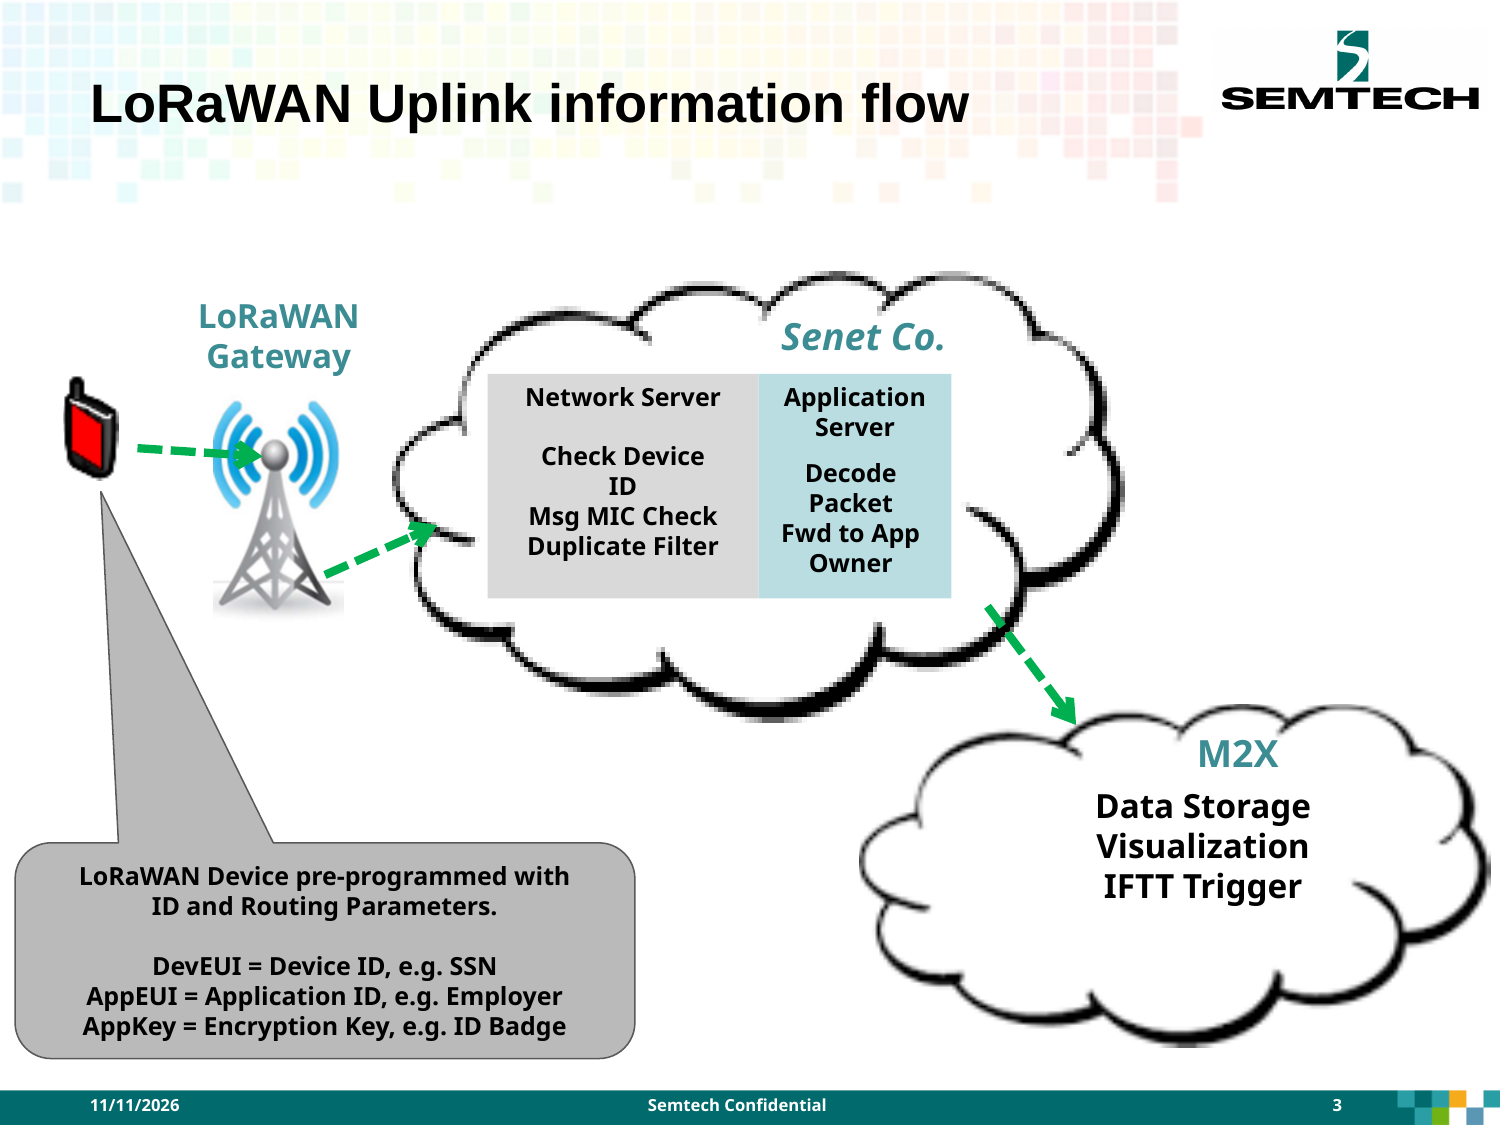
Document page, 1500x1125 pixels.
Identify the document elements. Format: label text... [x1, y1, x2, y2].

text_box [137, 447, 263, 457]
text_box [987, 605, 1077, 726]
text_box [487, 372, 952, 601]
picture [0, 0, 1500, 1125]
text_box LoRaWAN Gateway [178, 287, 379, 382]
title LoRaWAN Uplink information flow [75, 45, 1200, 163]
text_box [324, 524, 438, 576]
text_box LoRaWAN Device pre-programmed with ID and Routing Parameters. DevEUI = Device ID, e.g. SSN AppEUI = Application ID, e.g. Employer AppKey = Encryption Key, e.g. ID Badge [15, 491, 635, 1059]
